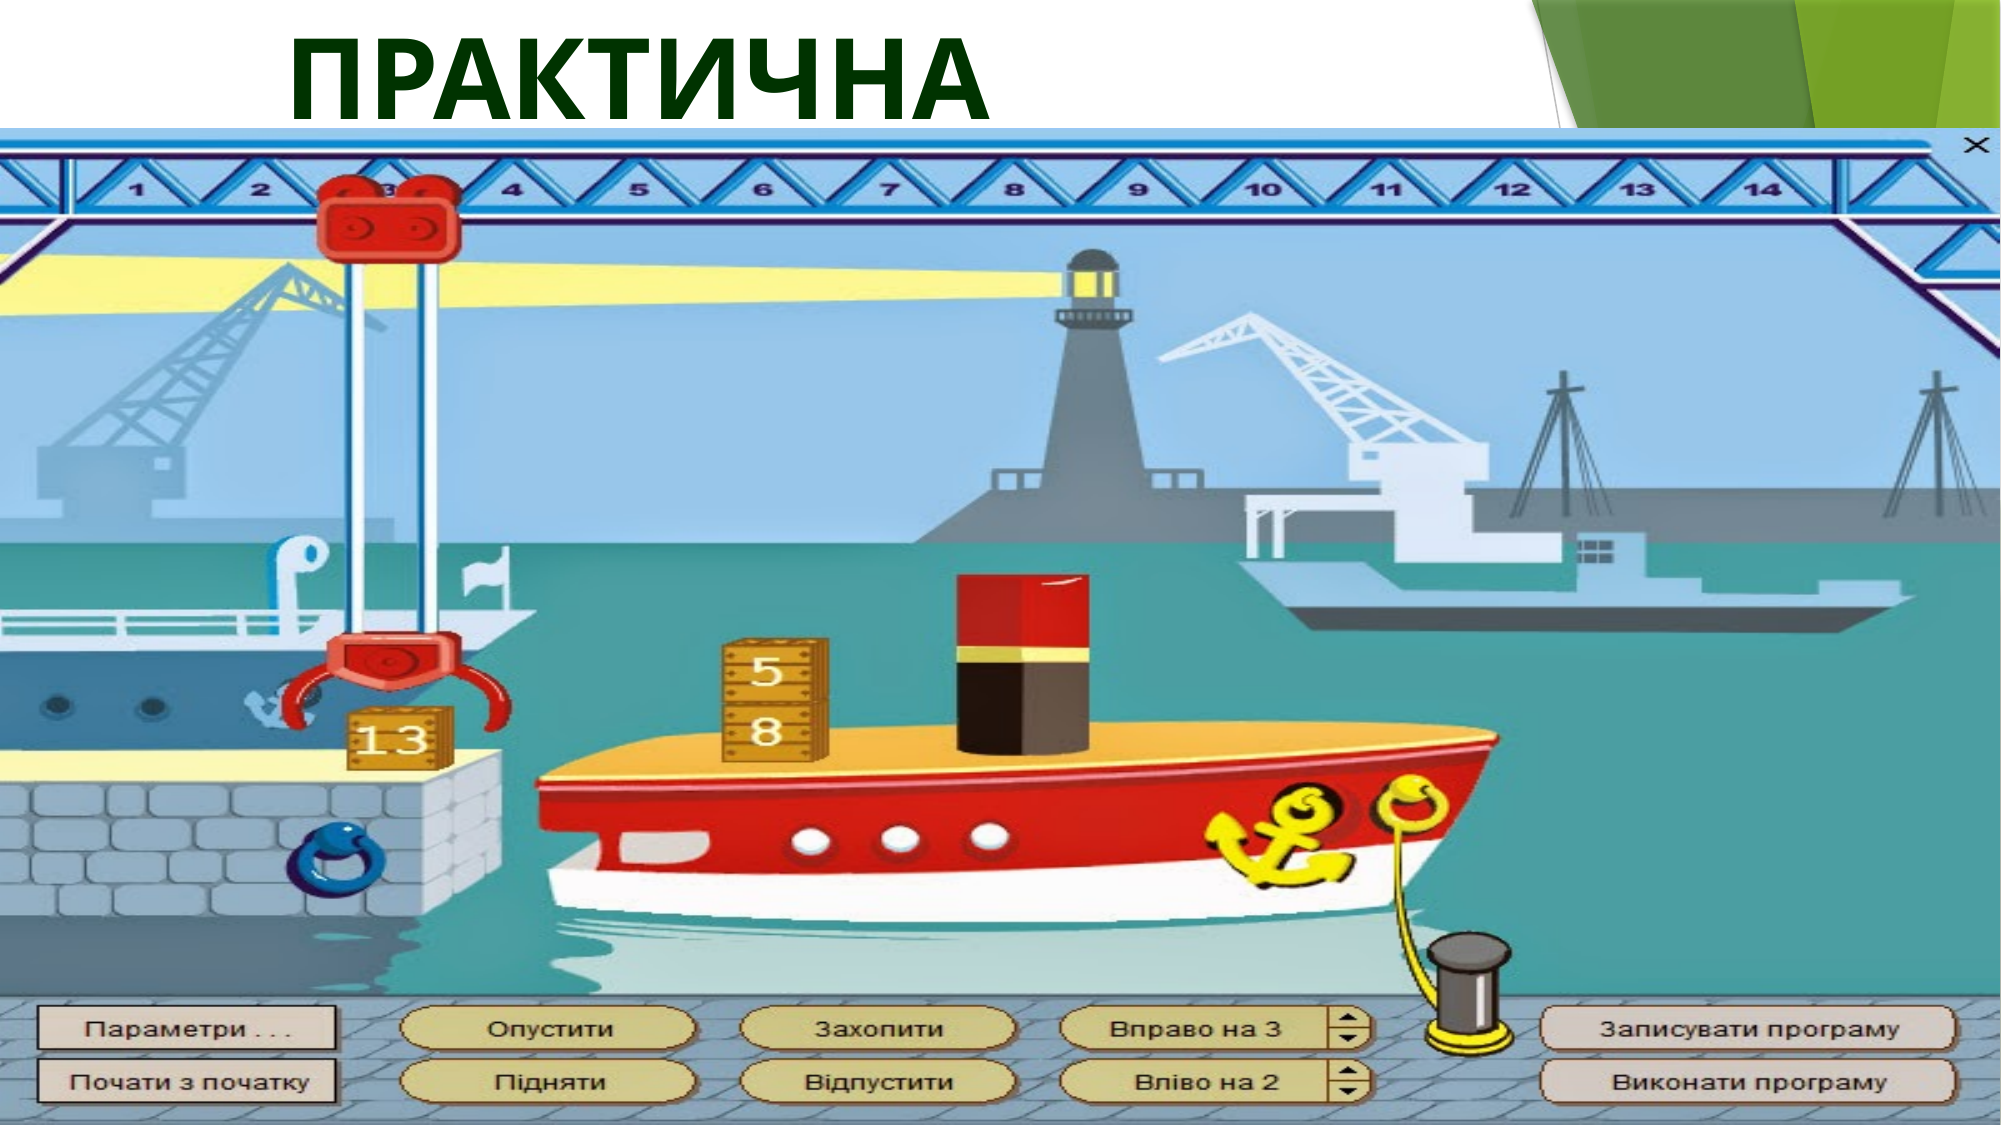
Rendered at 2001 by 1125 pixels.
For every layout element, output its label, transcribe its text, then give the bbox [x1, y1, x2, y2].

picture [0, 128, 2000, 1125]
text_box ПРАКТИЧНА РОБОТА [211, 0, 1458, 126]
